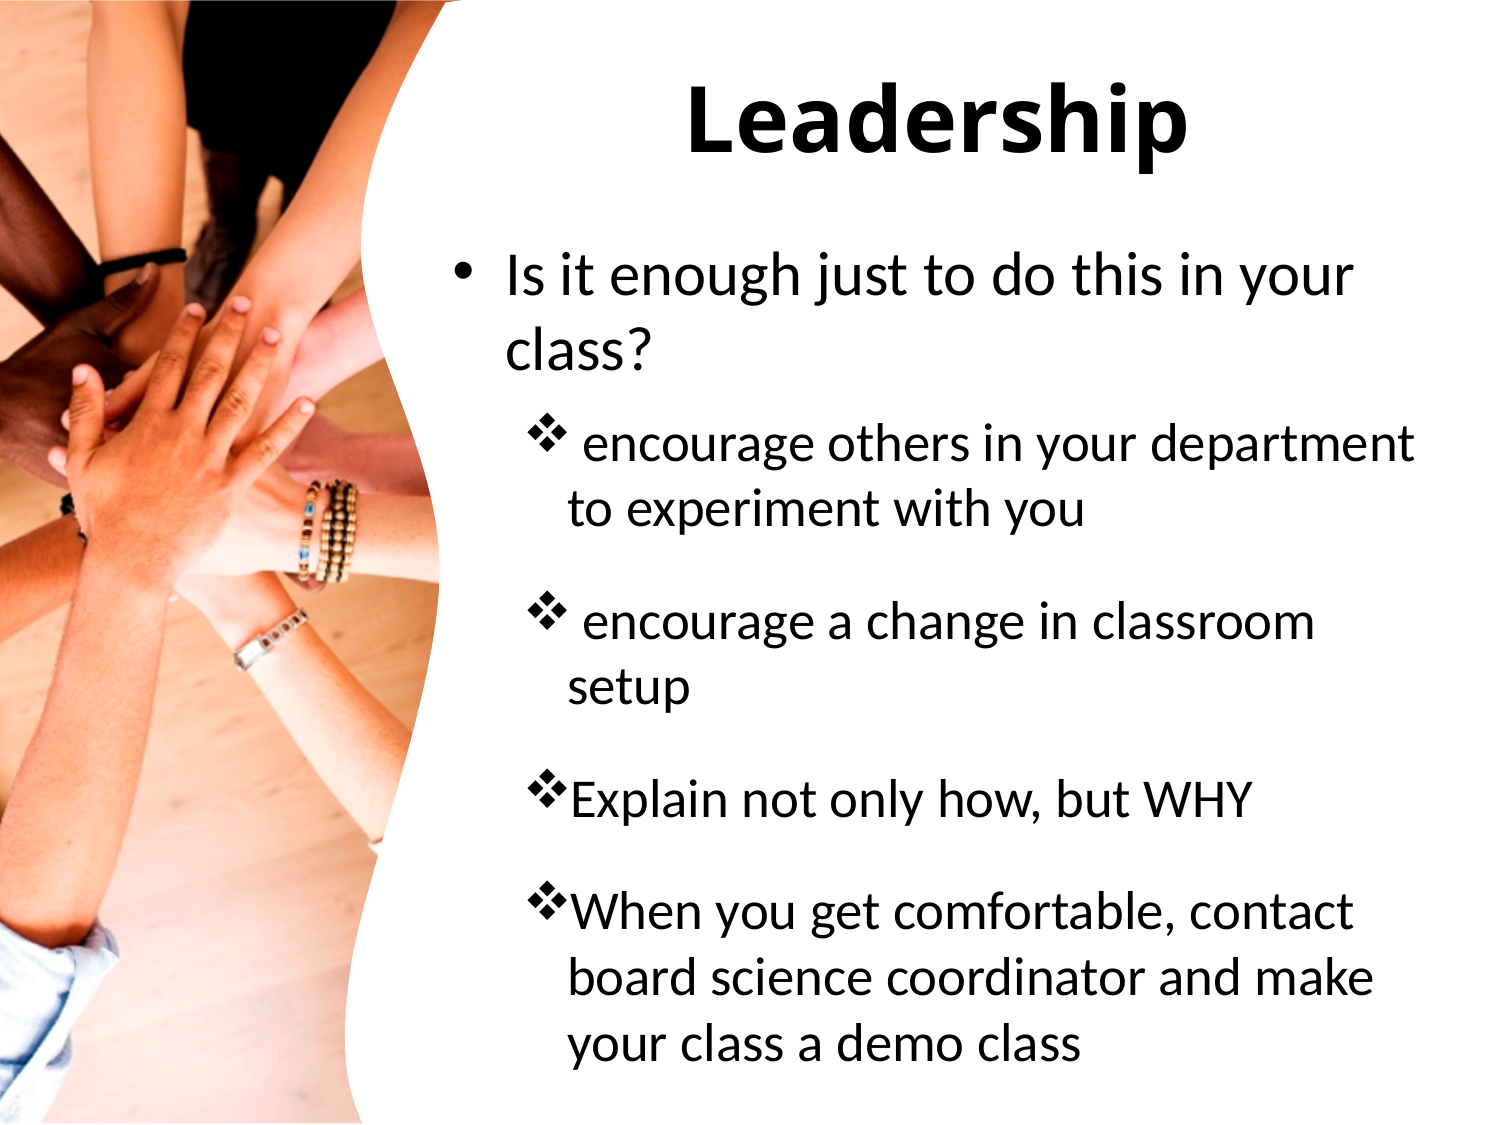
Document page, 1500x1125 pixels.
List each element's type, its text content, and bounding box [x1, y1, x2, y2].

list Is it enough just to do this in your class? encourage others in your department to experiment with you encourage a change in classroom setup Explain not only how, but WHY When you get comfortable, contact board science coordinator and make your class a demo class [437, 224, 1463, 1088]
picture [0, 0, 456, 1125]
title Leadership [450, 45, 1425, 188]
